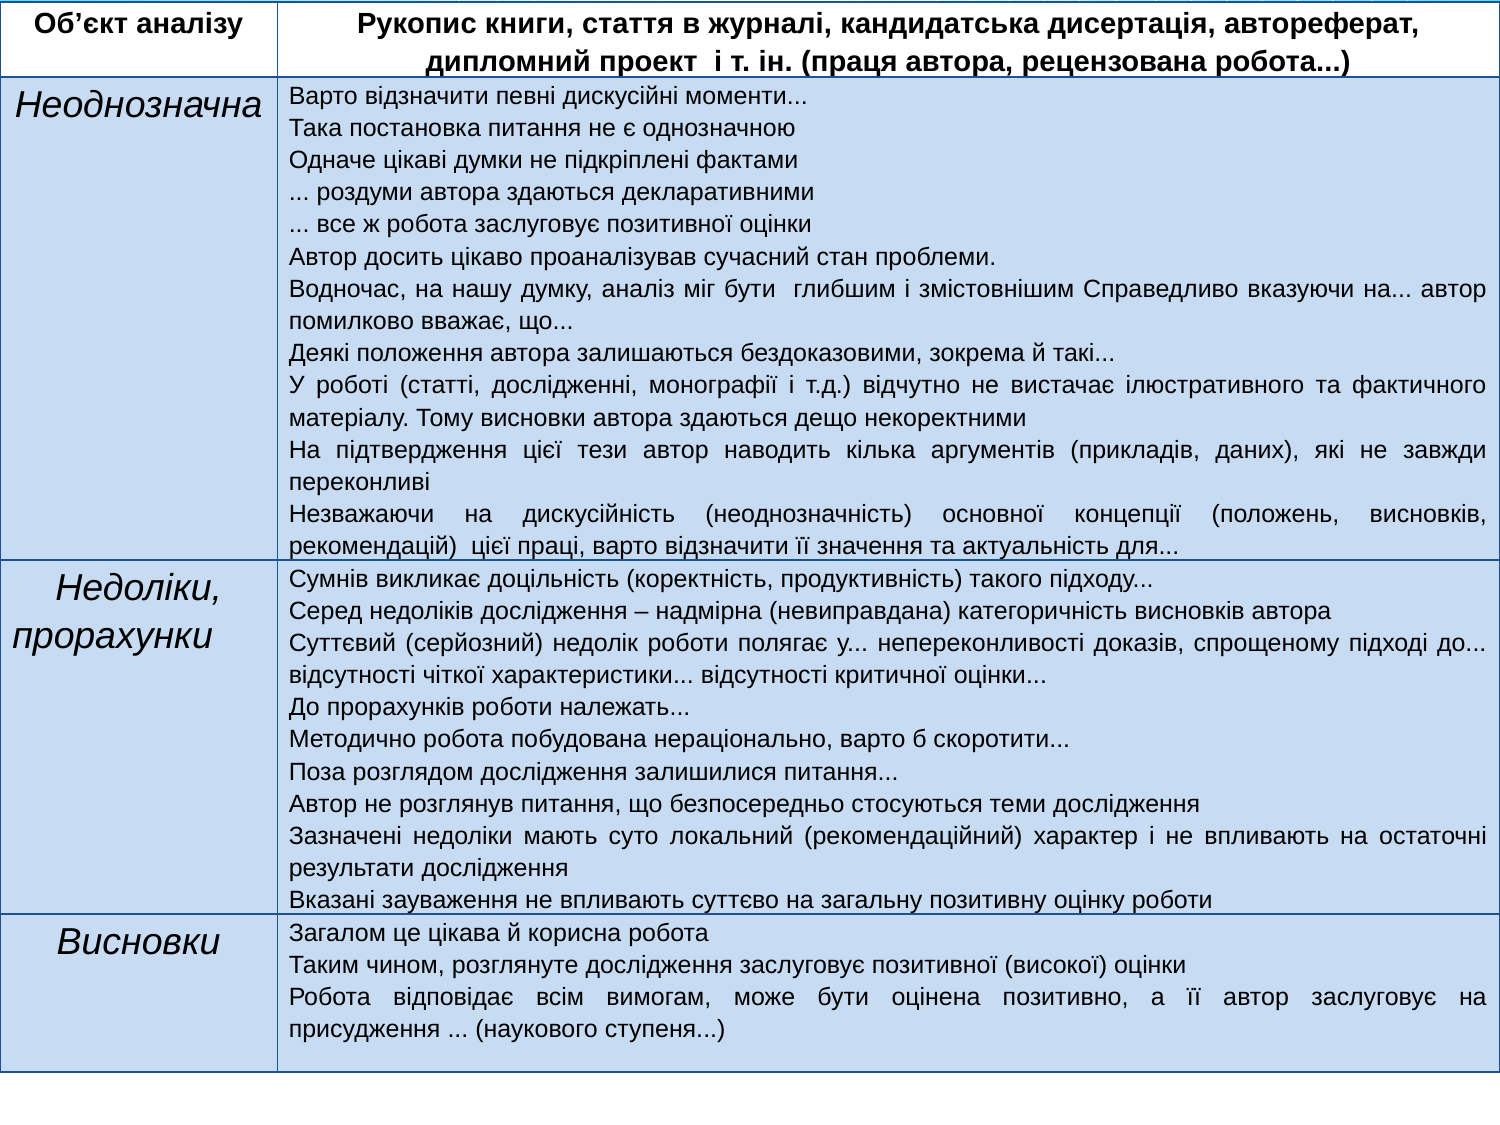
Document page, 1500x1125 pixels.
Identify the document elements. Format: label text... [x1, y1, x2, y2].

table_header Об’єкт аналізу [1, 3, 277, 76]
table_cell Недоліки, прорахунки [1, 561, 277, 913]
table_header Рукопис книги, стаття в журналі, кандидатська дисертація, автореферат, дипломний проект і т. ін. (праця автора, рецензована робота...) [278, 3, 1499, 76]
table_cell Неоднозначна [1, 78, 277, 559]
table_cell Загалом це цікава й корисна робота Таким чином, розглянуте дослідження заслуговує позитивної (високої) оцінки Робота відповідає всім вимогам, може бути оцінена позитивно, а її автор заслуговує на присудження ... (наукового ступеня...) [278, 915, 1499, 1071]
table_cell Висновки [1, 915, 277, 1071]
table_cell Варто відзначити певні дискусійні моменти... Така постановка питання не є однозначною Одначе цікаві думки не підкріплені фактами ... роздуми автора здаються декларативними ... все ж робота заслуговує позитивної оцінки Автор досить цікаво проаналізував сучасний стан проблеми. Водночас, на нашу думку, аналіз міг бути глибшим і змістовнішим Справедливо вказуючи на... автор помилково вважає, що... Деякі положення автора залишаються бездоказовими, зокрема й такі... У роботі (статті, дослідженні, монографії і т.д.) відчутно не вистачає ілюстративного та фактичного матеріалу. Тому висновки автора здаються дещо некоректними На підтвердження цієї тези автор наводить кілька аргументів (прикладів, даних), які не завжди переконливі Незважаючи на дискусійність (неоднозначність) основної концепції (положень, висновків, рекомендацій) цієї праці, варто відзначити її значення та актуальність для... [278, 78, 1499, 559]
table_cell Сумнів викликає доцільність (коректність, продуктивність) такого підходу... Серед недоліків дослідження – надмірна (невиправдана) категоричність висновків автора Суттєвий (серйозний) недолік роботи полягає у... непереконливості доказів, спрощеному підході до... відсутності чіткої характеристики... відсутності критичної оцінки... До прорахунків роботи належать... Методично робота побудована нераціонально, варто б скоротити... Поза розглядом дослідження залишилися питання... Автор не розглянув питання, що безпосередньо стосуються теми дослідження Зазначені недоліки мають суто локальний (рекомендаційний) характер і не впливають на остаточні результати дослідження Вказані зауваження не впливають суттєво на загальну позитивну оцінку роботи [278, 561, 1499, 913]
